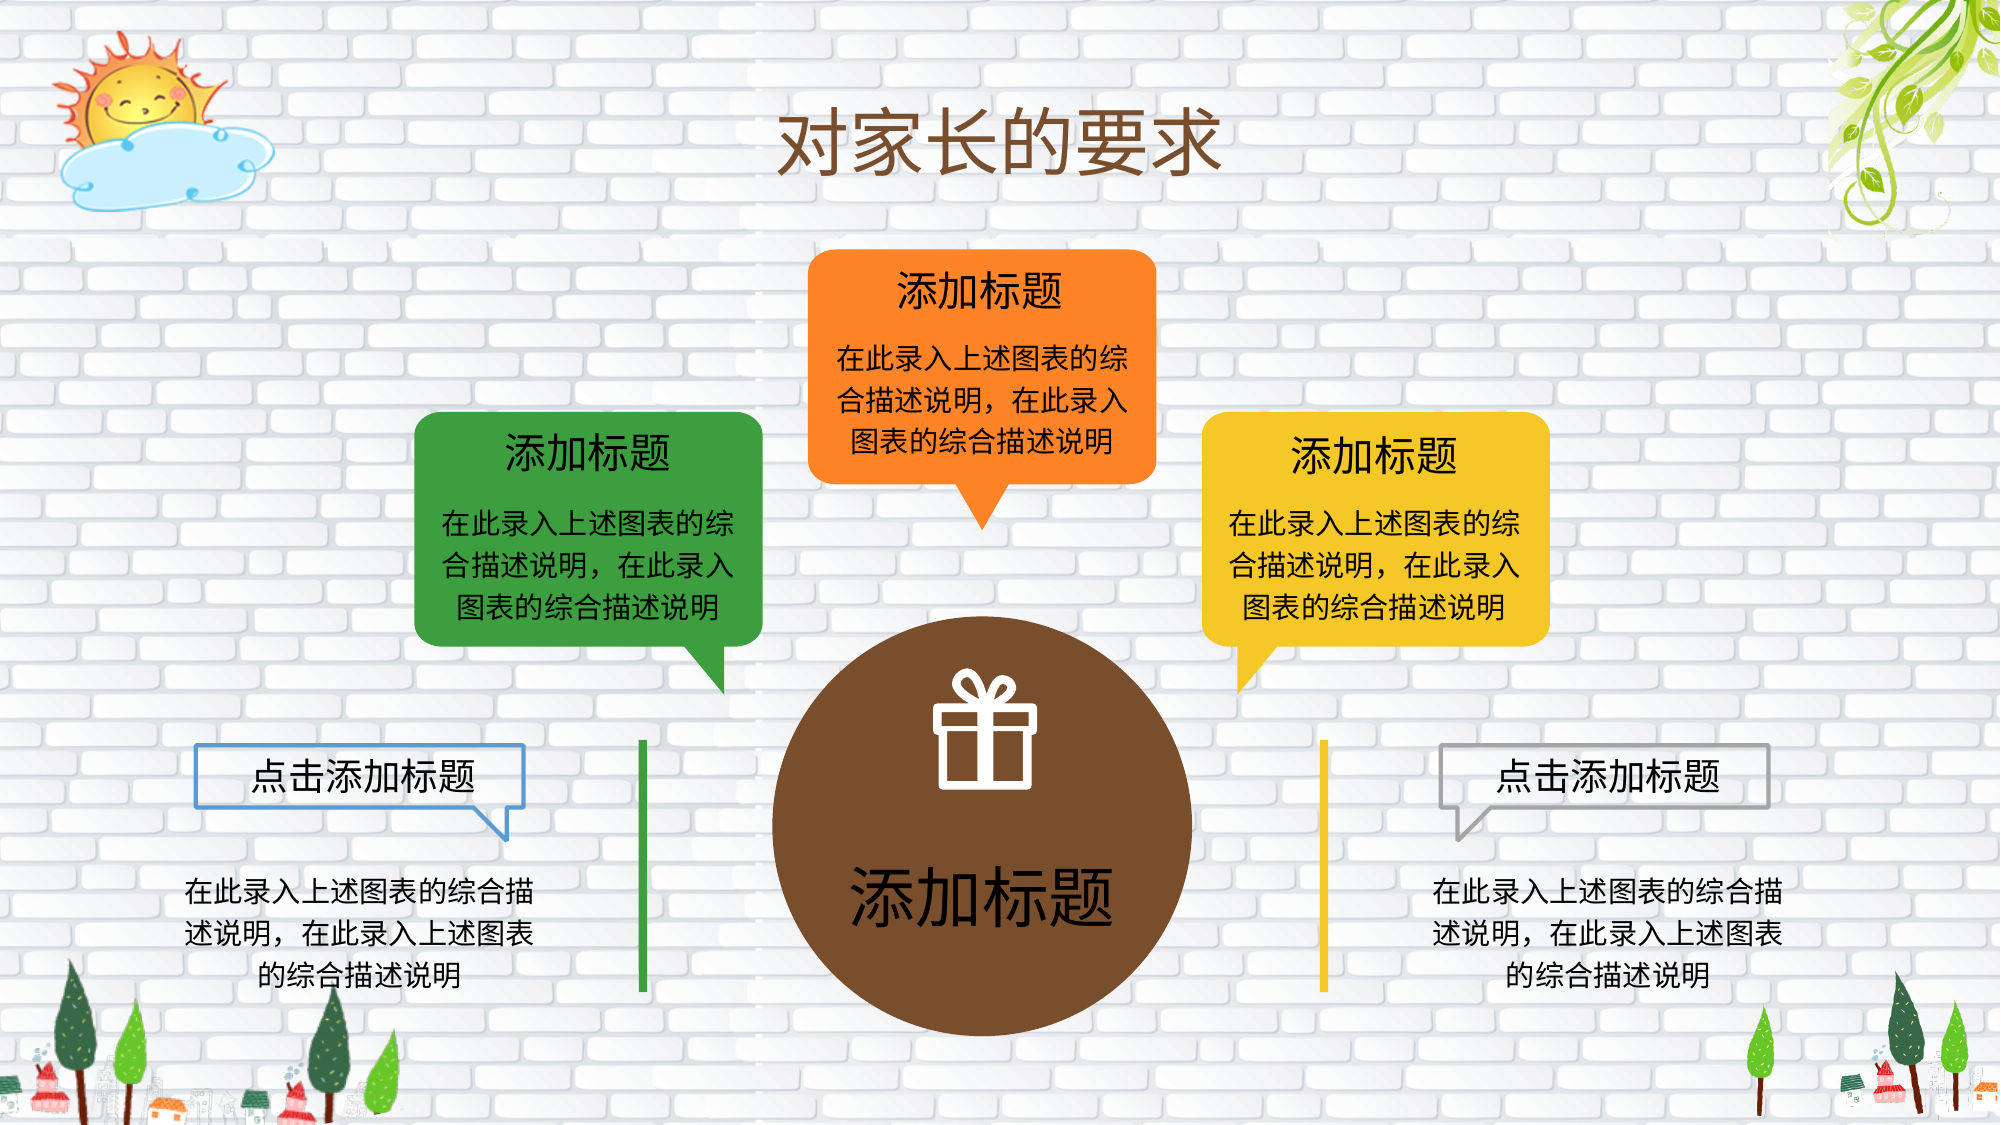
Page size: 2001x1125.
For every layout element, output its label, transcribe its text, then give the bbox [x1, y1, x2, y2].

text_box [772, 616, 1193, 1037]
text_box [195, 745, 524, 841]
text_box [408, 411, 768, 695]
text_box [799, 249, 1160, 531]
text_box 在此录入上述图表的综合描述说明，在此录入上述图表的综合描述说明 [156, 859, 563, 1000]
text_box 对家长的要求 [338, 87, 1662, 193]
text_box 在此录入上述图表的综合描述说明，在此录入上述图表的综合描述说明 [1405, 859, 1811, 1000]
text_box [1194, 411, 1555, 695]
picture [0, 0, 2000, 1125]
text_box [1440, 745, 1769, 841]
